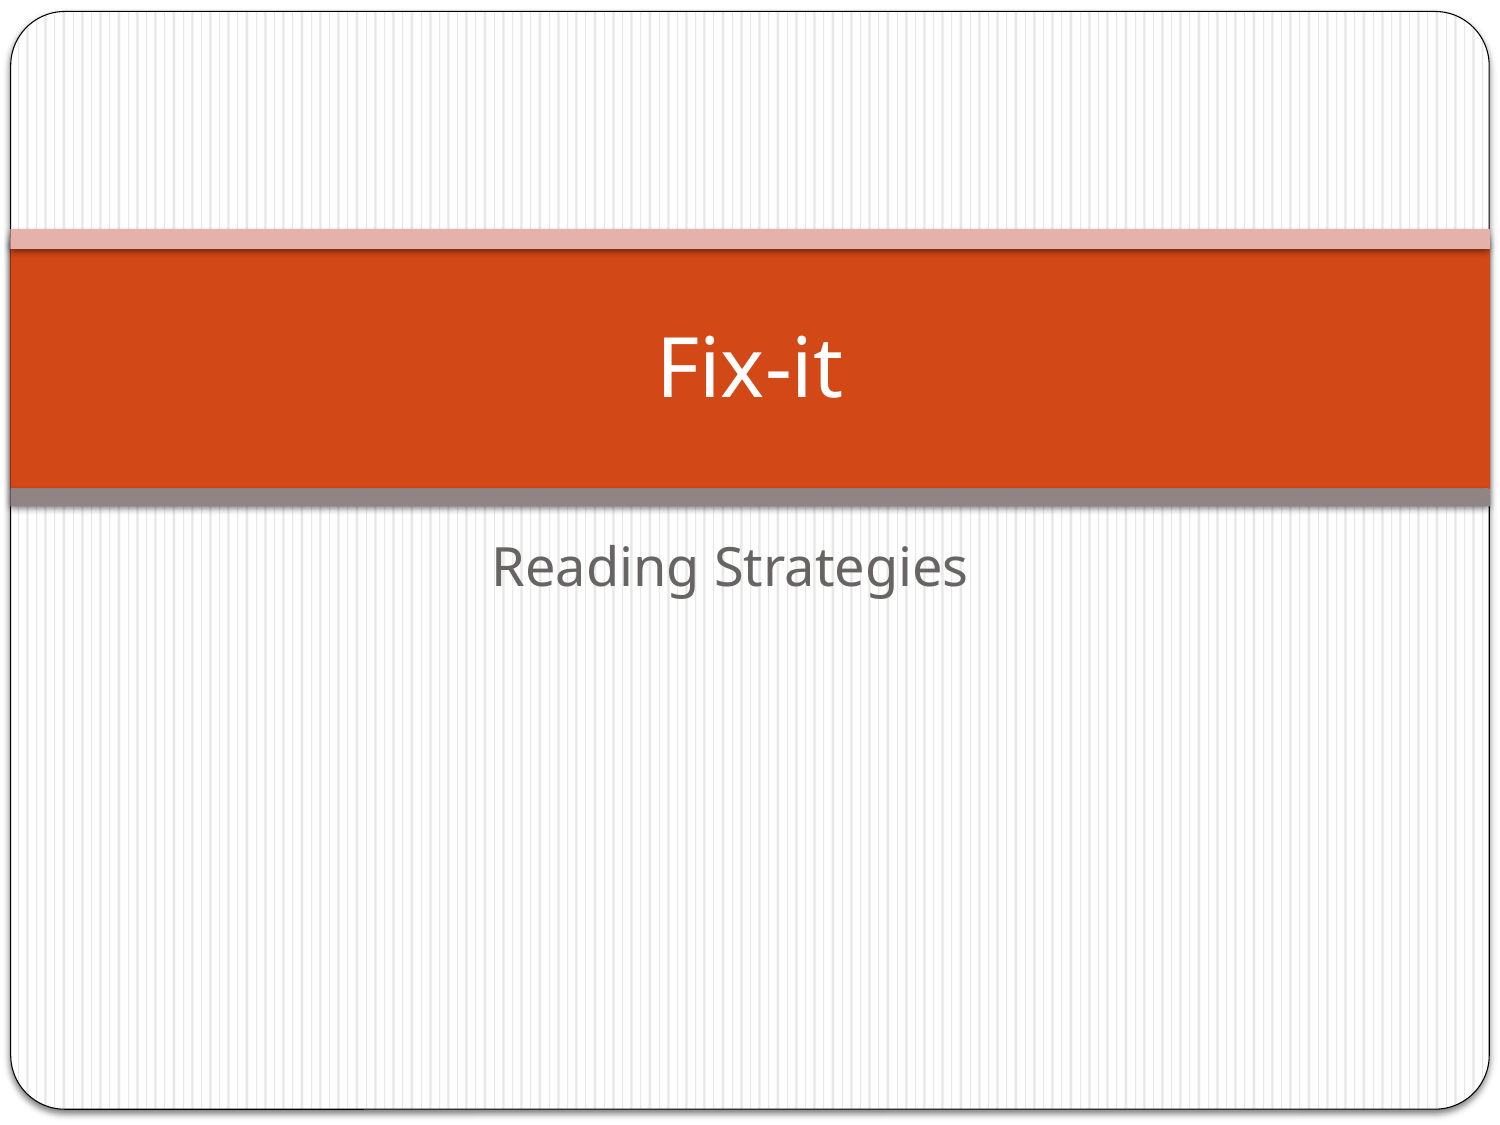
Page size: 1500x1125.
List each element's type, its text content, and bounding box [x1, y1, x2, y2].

title Fix-it [75, 247, 1425, 489]
subtitle Reading Strategies [212, 525, 1263, 788]
